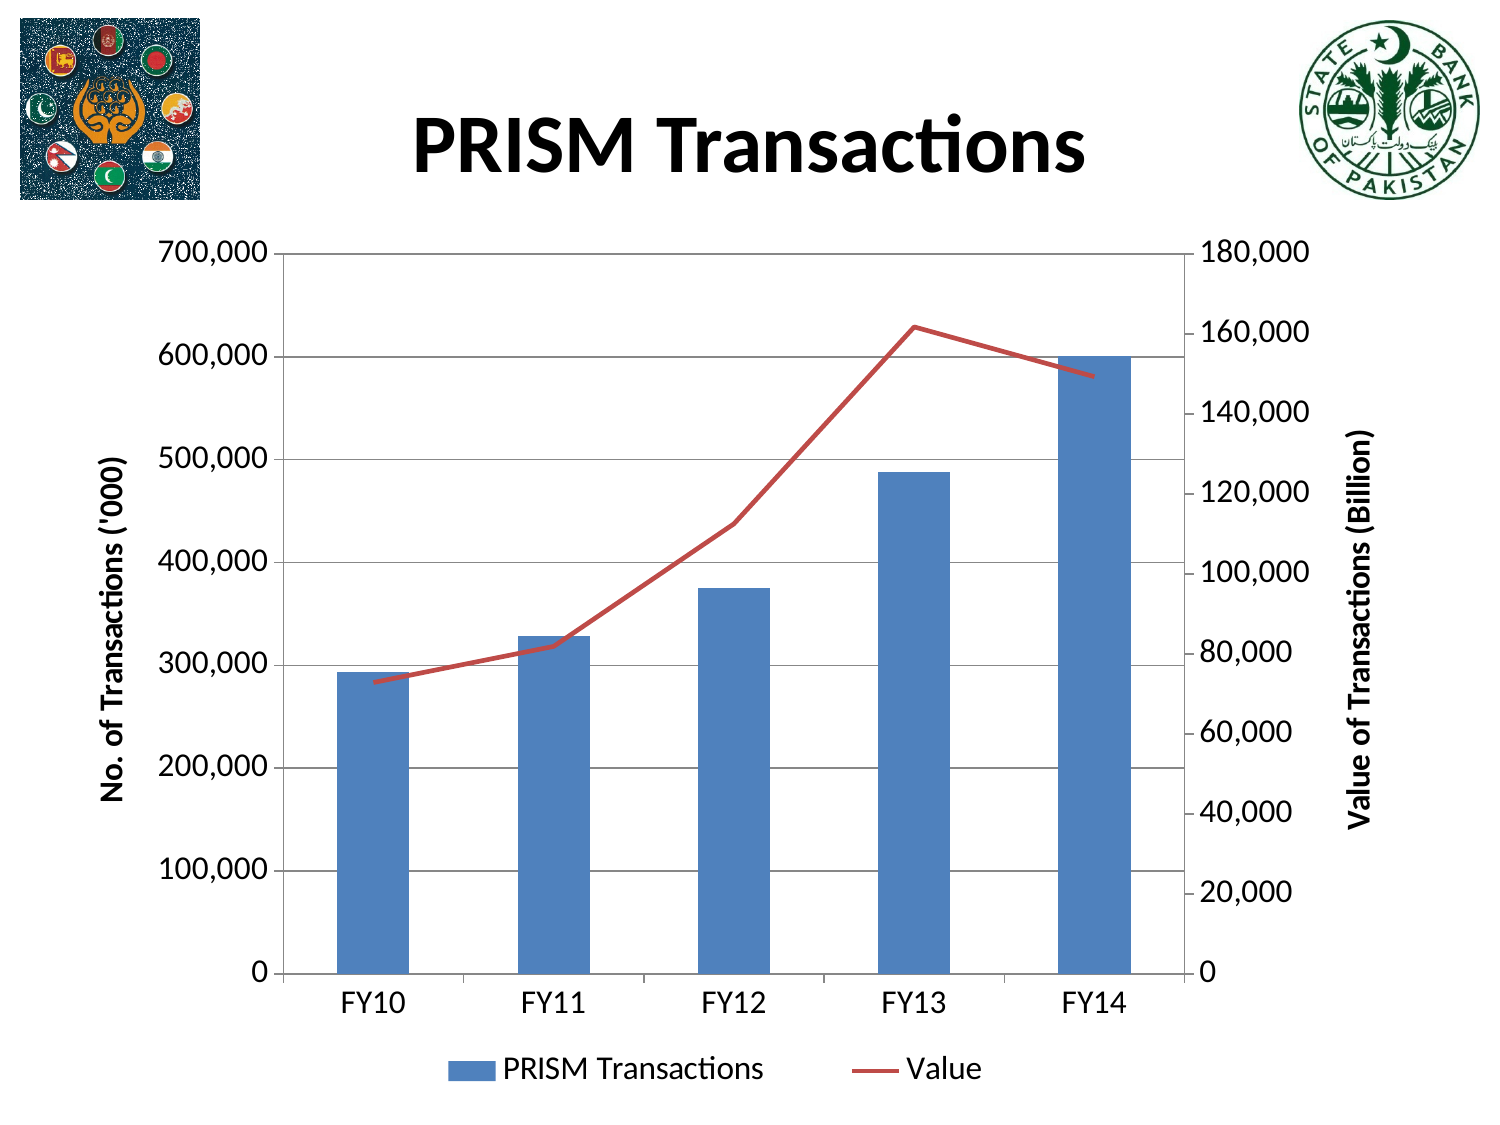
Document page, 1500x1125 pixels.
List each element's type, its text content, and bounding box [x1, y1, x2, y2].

picture [19, 87, 24, 107]
picture [28, 152, 32, 163]
title PRISM Transactions [75, 45, 1425, 233]
picture [32, 197, 43, 201]
picture [83, 172, 89, 184]
picture [166, 129, 172, 137]
picture [19, 181, 26, 189]
picture [46, 193, 61, 201]
chart [87, 224, 1388, 1101]
picture [19, 34, 146, 201]
picture [84, 148, 127, 197]
picture [85, 196, 104, 201]
picture [160, 84, 195, 130]
picture [1299, 19, 1480, 201]
picture [141, 44, 176, 82]
picture [141, 131, 176, 177]
picture [64, 18, 75, 26]
picture [42, 188, 47, 197]
picture [89, 18, 127, 61]
